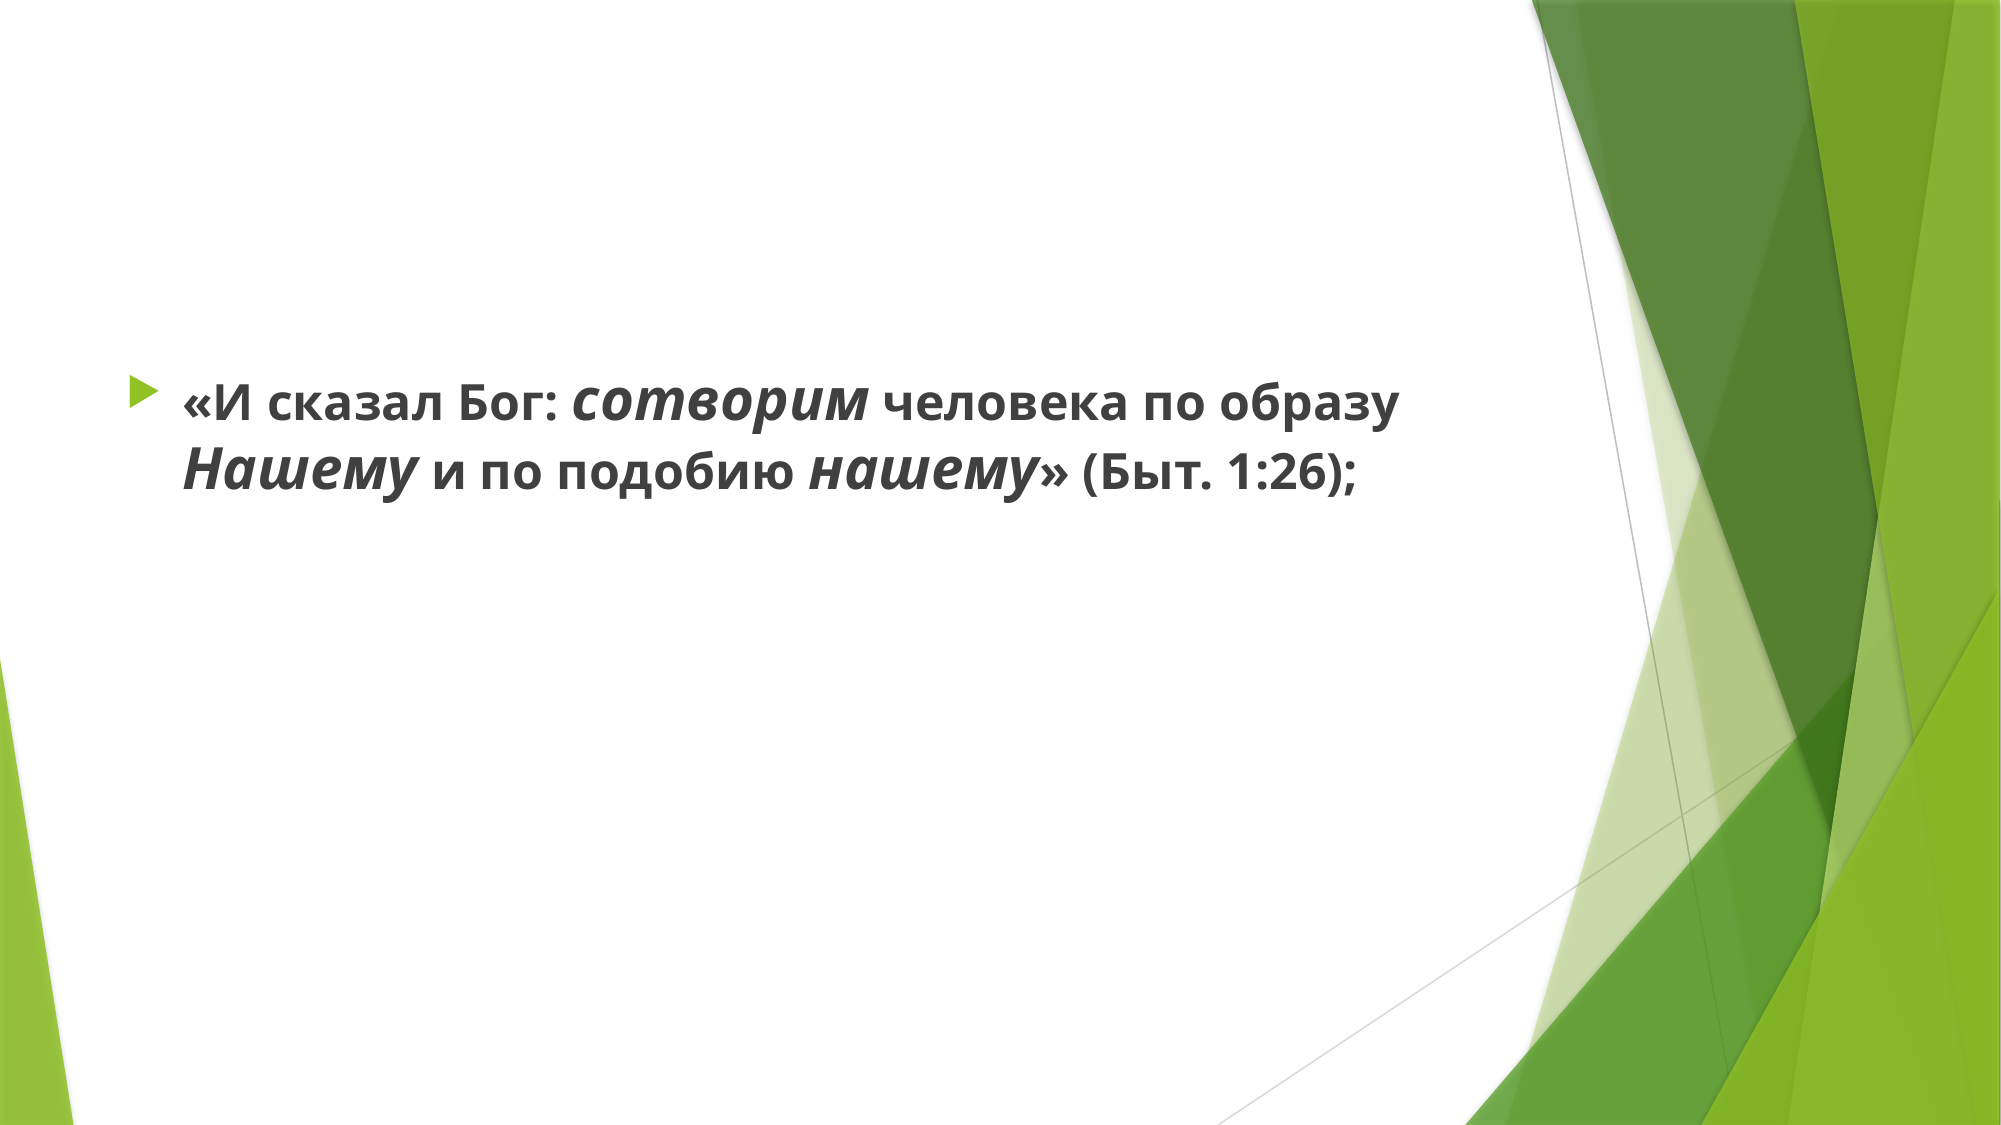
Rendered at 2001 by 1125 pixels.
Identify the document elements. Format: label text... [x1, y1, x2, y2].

list «И сказал Бог: сотворим человека по образу Нашему и по подобию нашему» (Быт. 1:26); [111, 354, 1522, 992]
